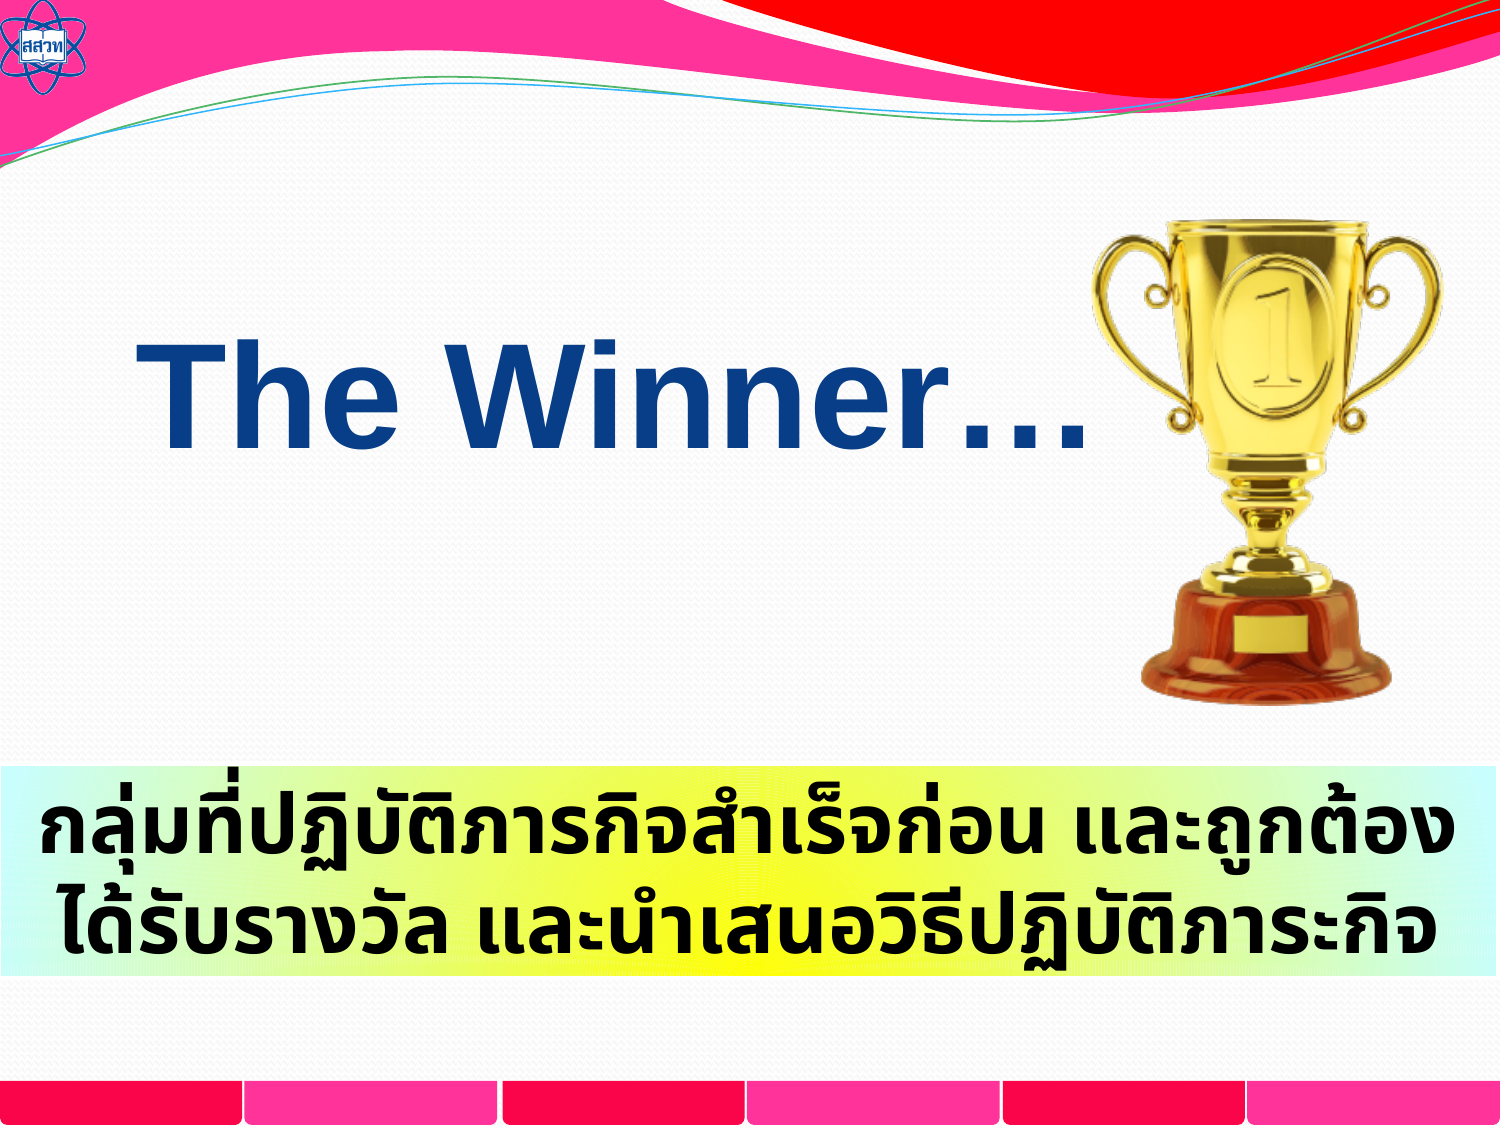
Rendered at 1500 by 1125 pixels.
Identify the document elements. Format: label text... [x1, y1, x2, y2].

text_box กลุ่มที่ปฏิบัติภารกิจสำเร็จก่อน และถูกต้อง ได้รับรางวัล และนำเสนอวิธีปฏิบัติภาระกิจ [0, 762, 1499, 979]
picture [0, 0, 86, 95]
picture [1091, 219, 1444, 706]
title The Winner… [135, 290, 1085, 479]
